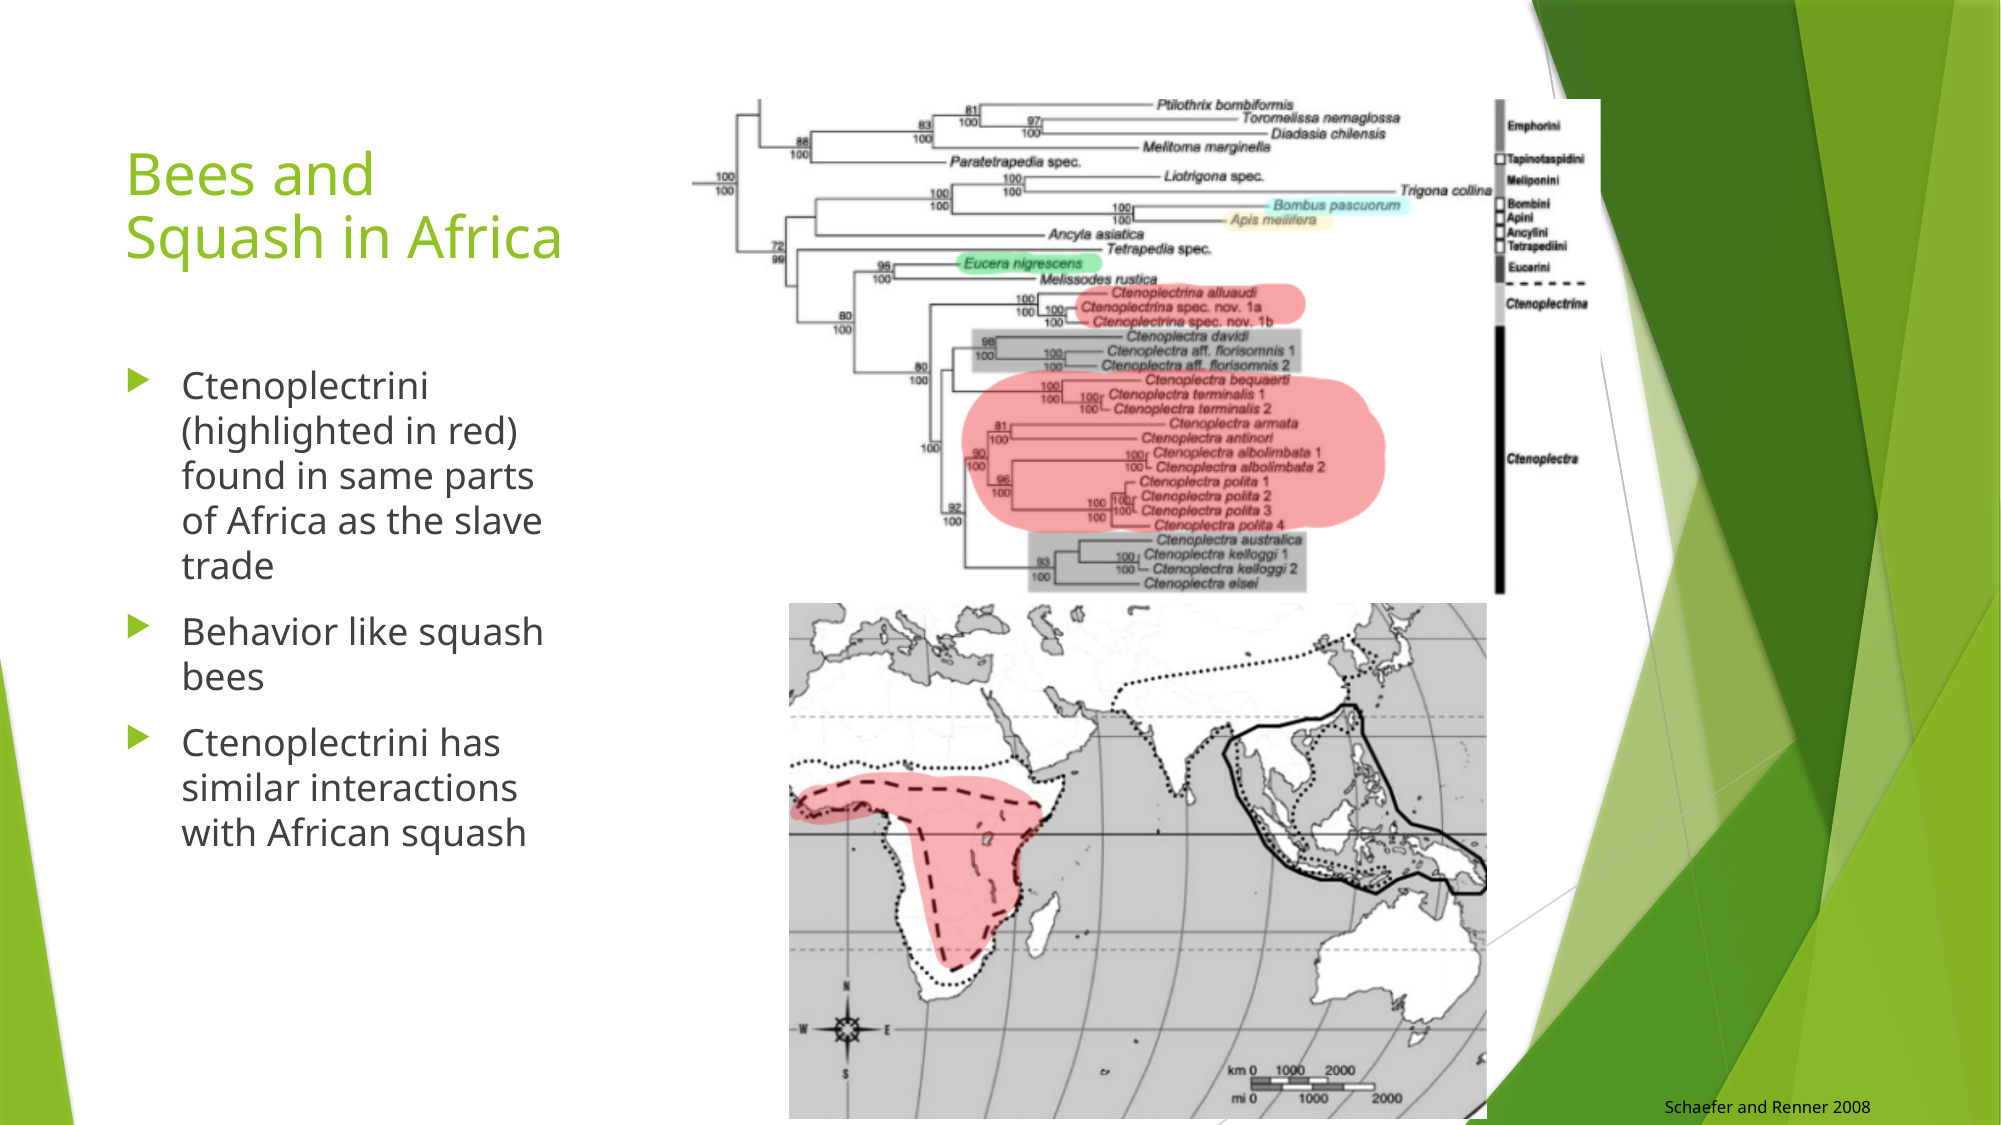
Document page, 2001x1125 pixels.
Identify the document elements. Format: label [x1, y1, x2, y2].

picture [691, 99, 1602, 605]
list [788, 603, 1488, 1119]
text_box [0, 0, 2000, 1125]
